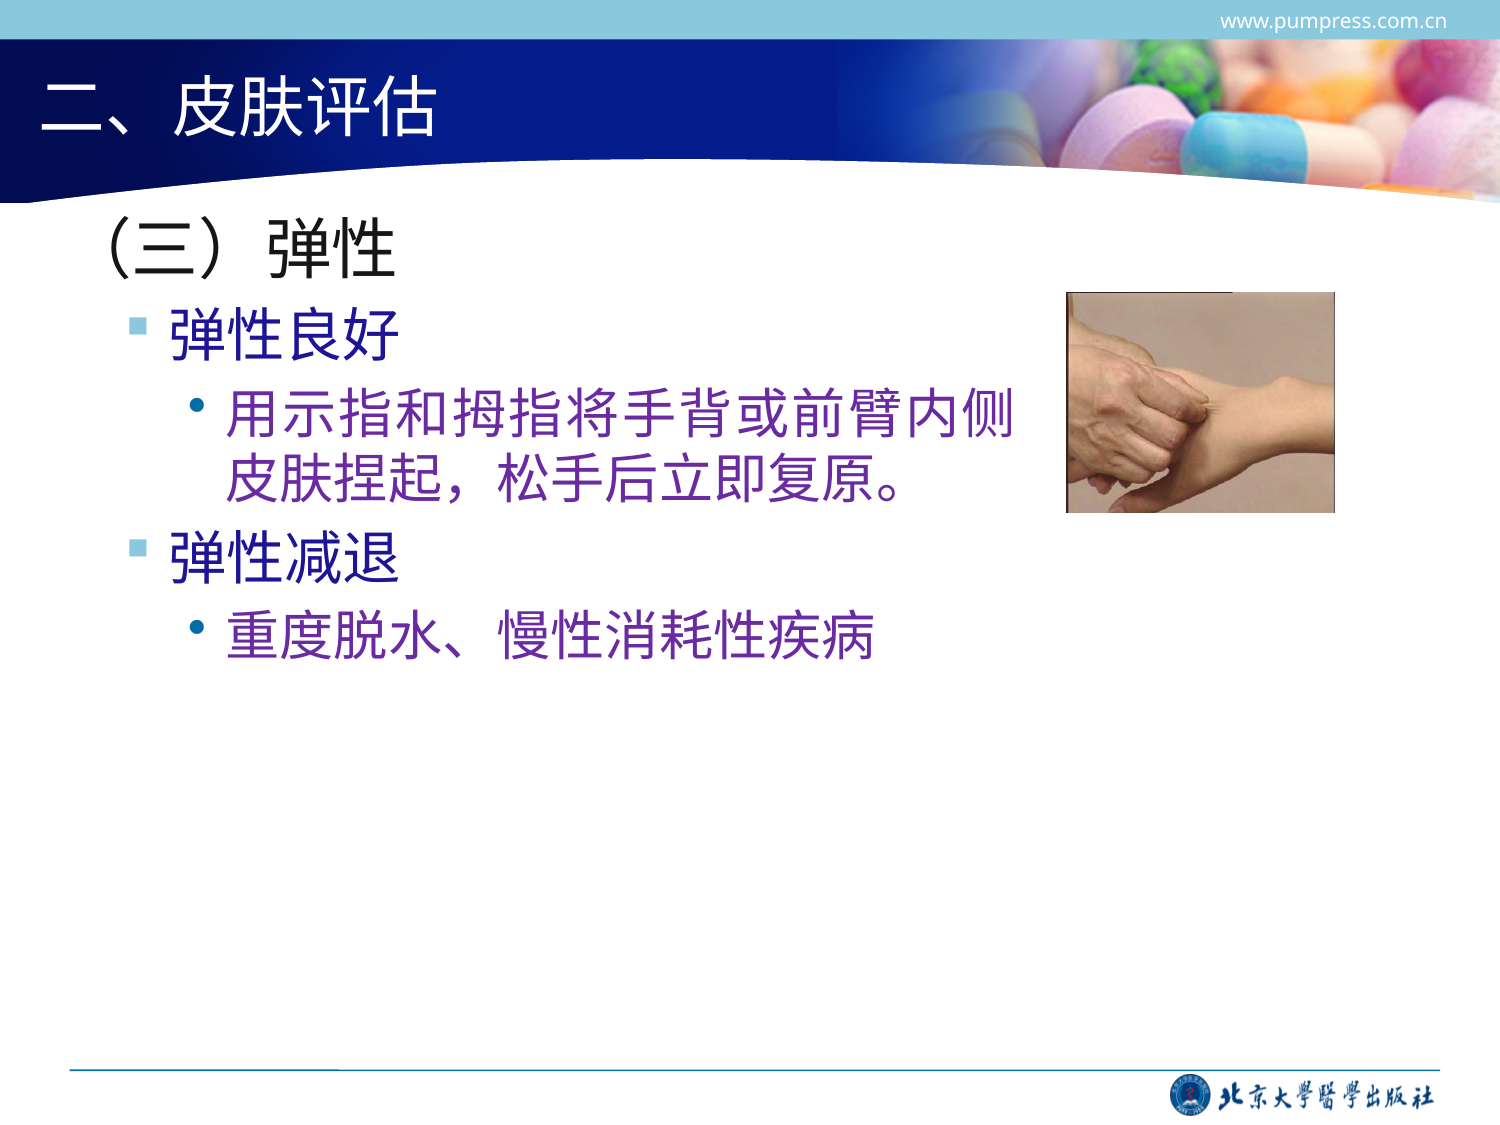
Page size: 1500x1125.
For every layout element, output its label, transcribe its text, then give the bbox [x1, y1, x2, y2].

slide_number www.pumpress.com.cn [1024, 0, 1463, 38]
picture [1066, 292, 1335, 513]
list （三）弹性 弹性良好 用示指和拇指将手背或前臂内侧皮肤捏起，松手后立即复原。 弹性减退 重度脱水、慢性消耗性疾病 [49, 198, 1032, 1026]
title 二、皮肤评估 [23, 58, 1349, 152]
picture [1170, 1074, 1436, 1118]
picture [0, 40, 1500, 203]
